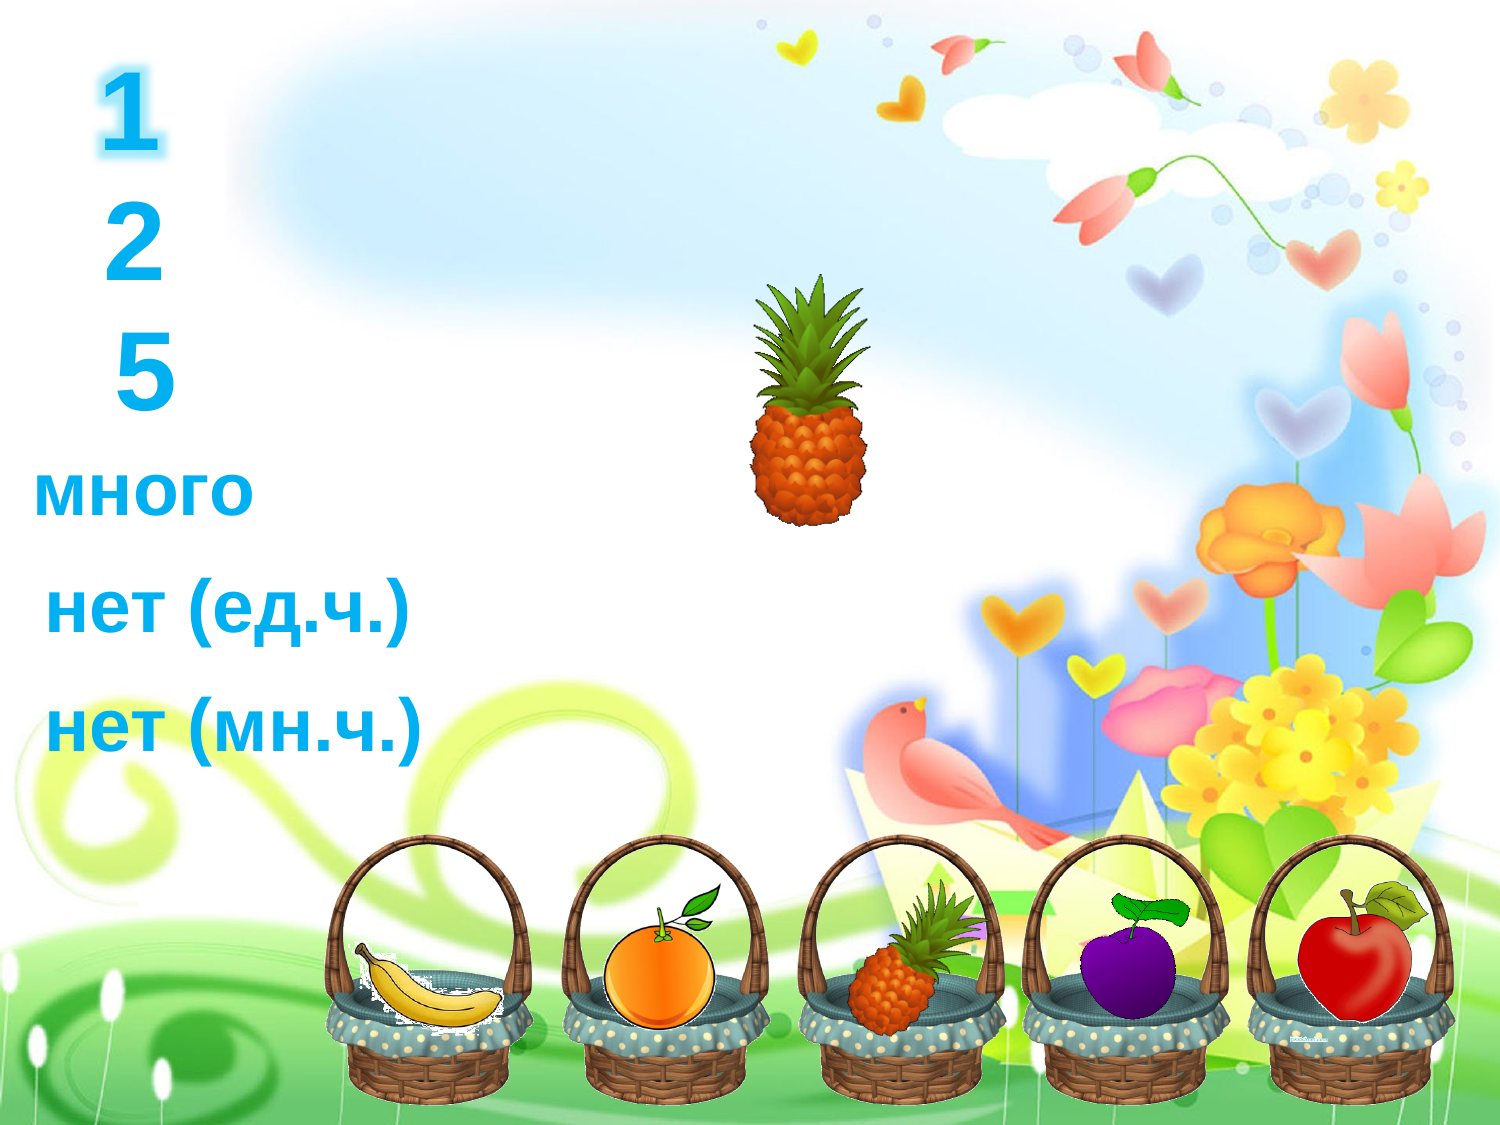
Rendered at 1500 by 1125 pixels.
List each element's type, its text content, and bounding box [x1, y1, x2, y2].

text_box 2 [88, 160, 183, 311]
text_box 1 [76, 30, 183, 181]
text_box много [17, 432, 349, 538]
text_box 5 [100, 290, 183, 432]
text_box нет (мн.ч.) [29, 668, 656, 774]
text_box нет (ед.ч.) [29, 550, 644, 656]
picture [0, 0, 1500, 1125]
